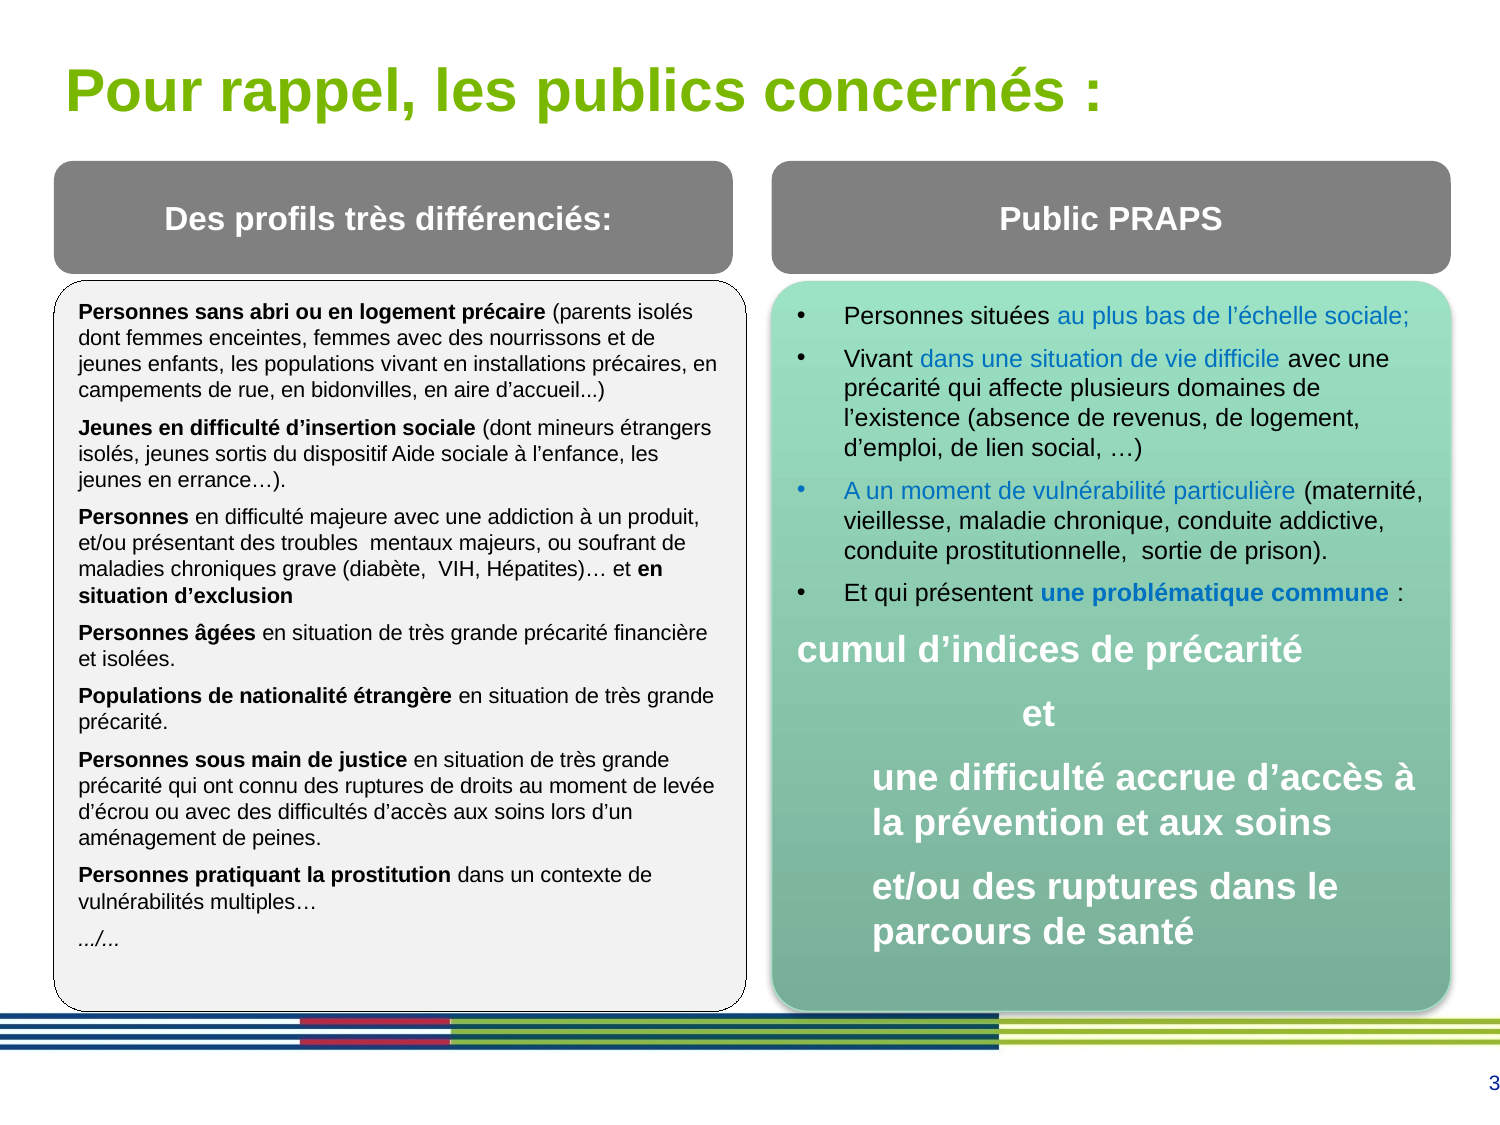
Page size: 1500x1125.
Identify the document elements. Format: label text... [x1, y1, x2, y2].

title Pour rappel, les publics concernés : [49, 36, 1388, 138]
text_box Public PRAPS [771, 160, 1451, 274]
text_box Personnes situées au plus bas de l’échelle sociale; Vivant dans une situation de vie difficile avec une précarité qui affecte plusieurs domaines de l’existence (absence de revenus, de logement, d’emploi, de lien social, …) A un moment de vulnérabilité particulière (maternité, vieillesse, maladie chronique, conduite addictive, conduite prostitutionnelle, sortie de prison). Et qui présentent une problématique commune : cumul d’indices de précarité et une difficulté accrue d’accès à la prévention et aux soins et/ou des ruptures dans le parcours de santé [770, 280, 1452, 1013]
text_box Des profils très différenciés: [53, 160, 733, 274]
picture [0, 999, 1500, 1063]
text_box Personnes sans abri ou en logement précaire (parents isolés dont femmes enceintes, femmes avec des nourrissons et de jeunes enfants, les populations vivant en installations précaires, en campements de rue, en bidonvilles, en aire d’accueil...) Jeunes en difficulté d’insertion sociale (dont mineurs étrangers isolés, jeunes sortis du dispositif Aide sociale à l’enfance, les jeunes en errance…). Personnes en difficulté majeure avec une addiction à un produit, et/ou présentant des troubles mentaux majeurs, ou soufrant de maladies chroniques grave (diabète, VIH, Hépatites)… et en situation d’exclusion Personnes âgées en situation de très grande précarité financière et isolées. Populations de nationalité étrangère en situation de très grande précarité. Personnes sous main de justice en situation de très grande précarité qui ont connu des ruptures de droits au moment de levée d’écrou ou avec des difficultés d’accès aux soins lors d’un aménagement de peines. Personnes pratiquant la prostitution dans un contexte de vulnérabilités multiples… .../... [53, 280, 747, 1012]
